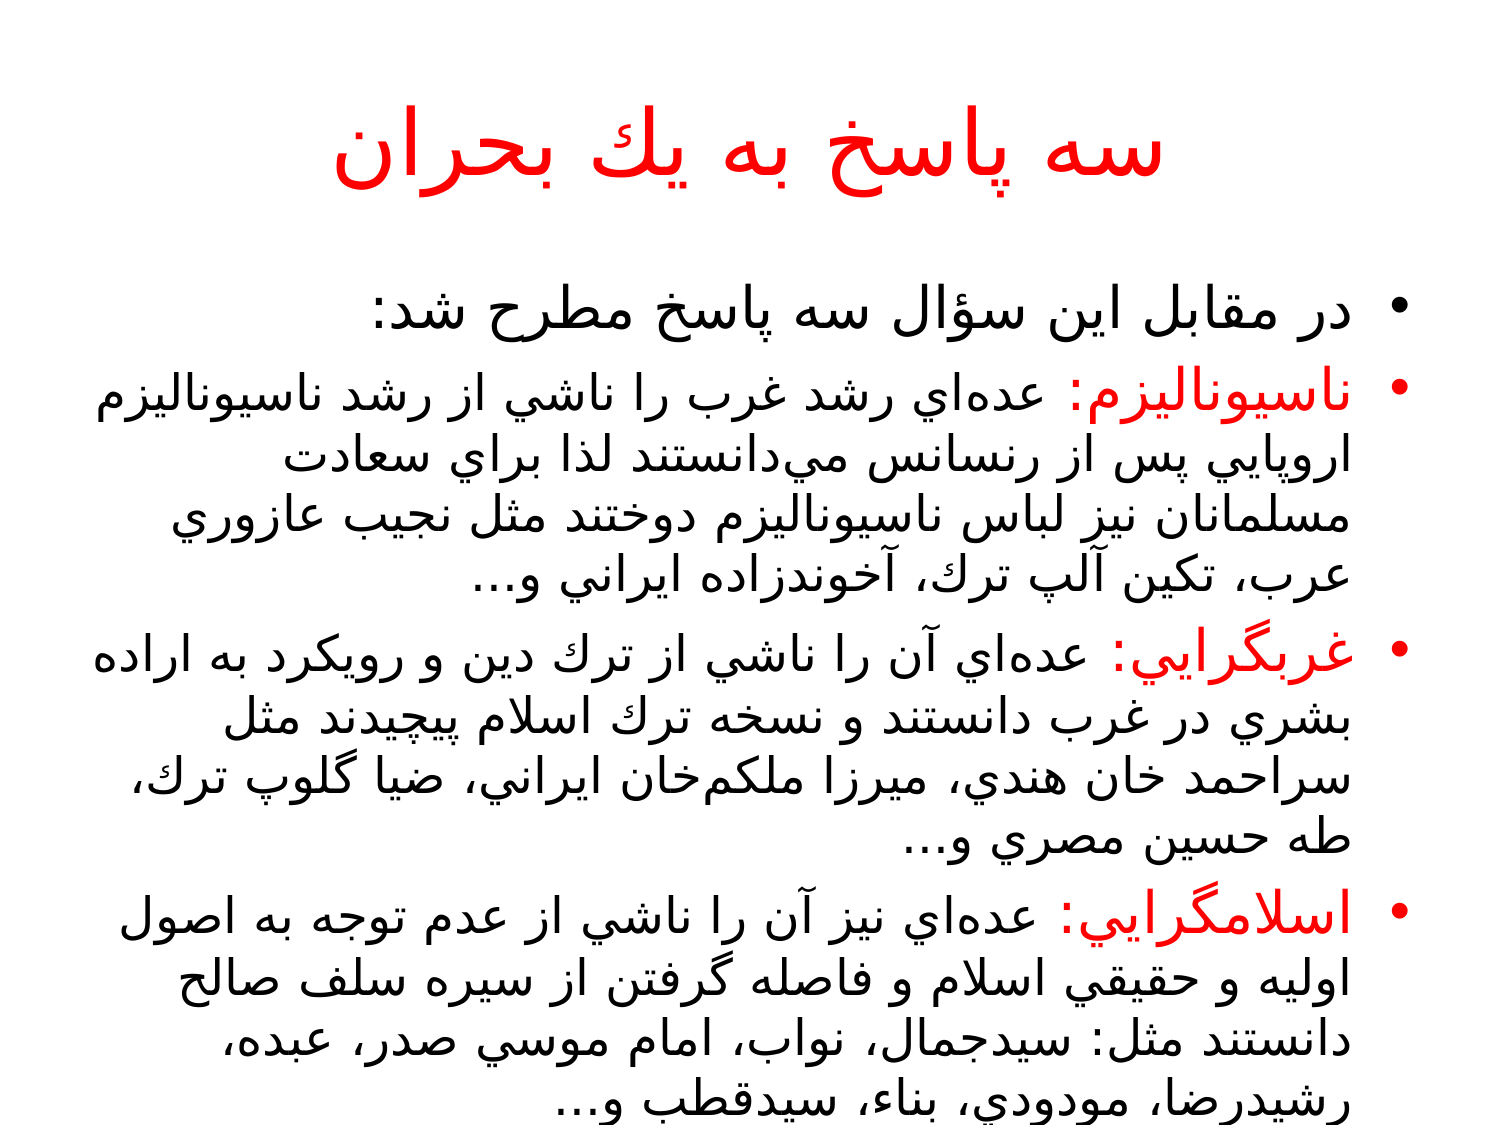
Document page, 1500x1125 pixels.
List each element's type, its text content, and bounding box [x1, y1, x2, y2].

title سه پاسخ به يك بحران [75, 45, 1425, 233]
list در مقابل اين سؤال سه پاسخ مطرح شد: ناسيوناليزم: عده‌اي رشد غرب را ناشي از رشد ناسيوناليزم اروپايي پس از رنسانس مي‌دانستند لذا براي سعادت مسلمانان نيز لباس ناسيوناليزم دوختند مثل نجيب عازوري عرب، تكين آلپ ترك، آخوندزاده ايراني و... غربگرايي: عده‌اي آن را ناشي از ترك دين و رويكرد به اراده بشري در غرب دانستند و نسخه ترك اسلام پيچيدند مثل سراحمد خان هندي، ميرزا ملكم‌خان ايراني، ضيا گلوپ ترك، طه حسين مصري و... اسلامگرايي: عده‌اي نيز آن را ناشي از عدم توجه به اصول اوليه و حقيقي اسلام و فاصله گرفتن از سيره سلف صالح دانستند مثل: سيدجمال، نواب، امام موسي صدر، عبده، رشيدرضا، مودودي، بناء، سيدقطب و... [75, 262, 1425, 1005]
